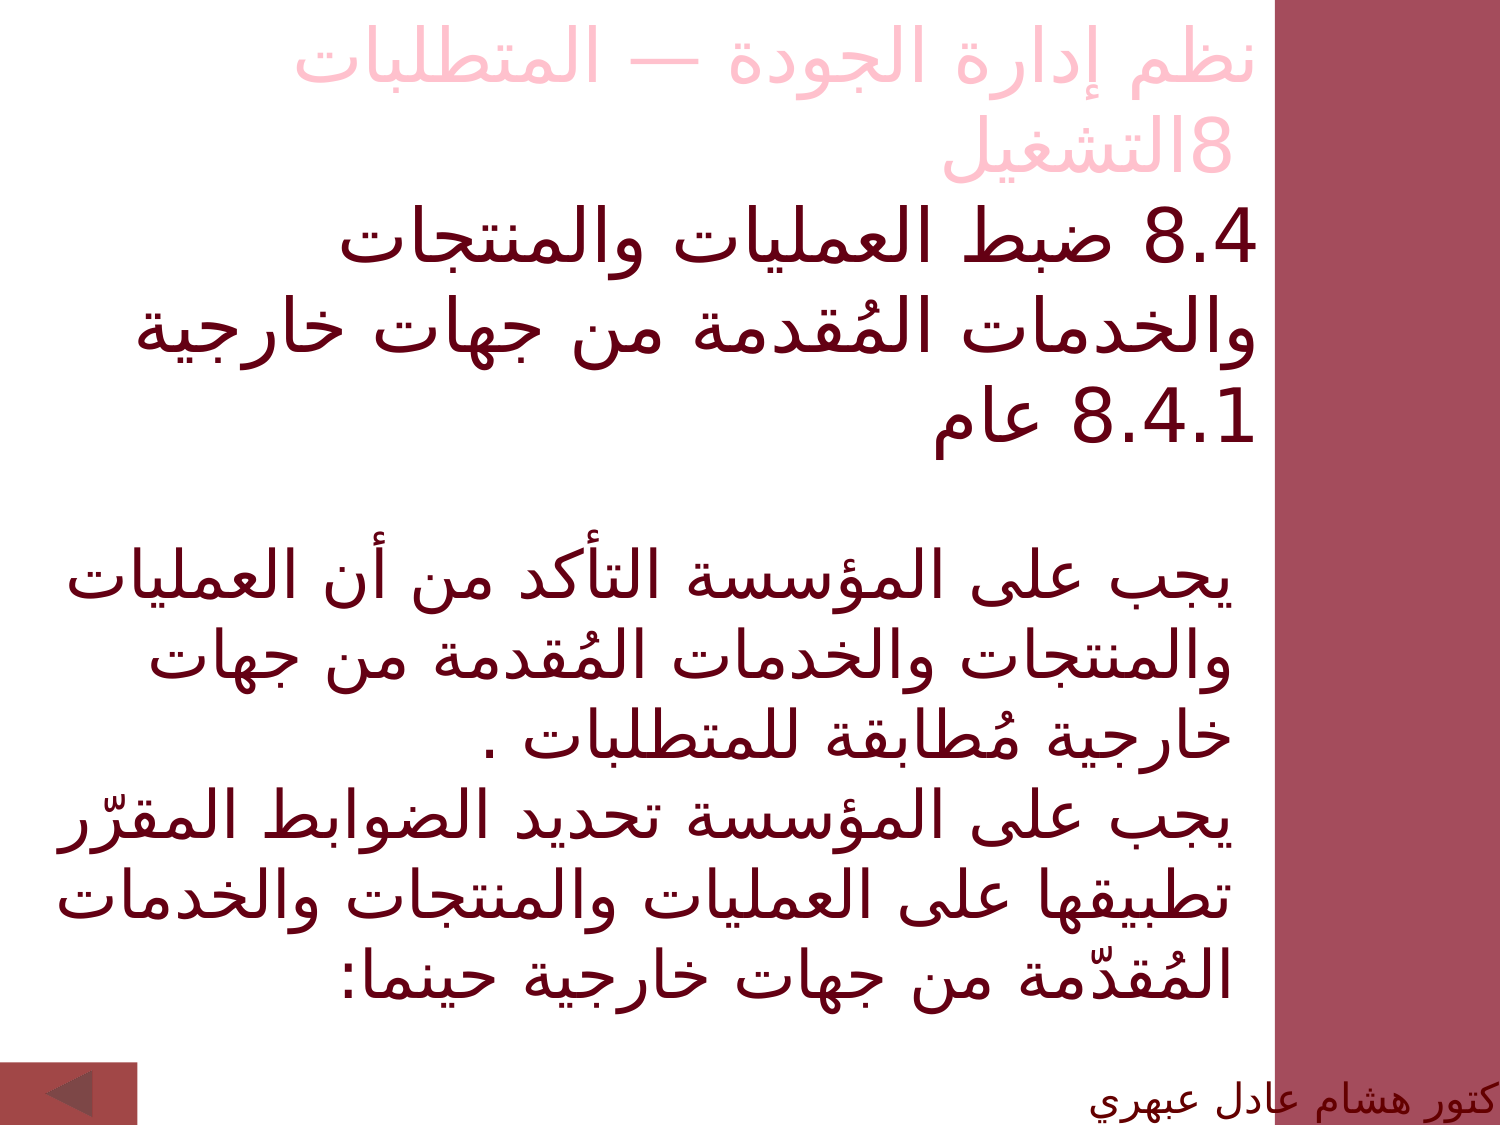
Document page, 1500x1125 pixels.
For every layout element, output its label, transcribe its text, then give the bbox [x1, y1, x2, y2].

text_box الدكتور هشام عادل عبهري [1073, 1064, 1500, 1125]
text_box [0, 1060, 140, 1125]
text_box [1273, 0, 1500, 1064]
text_box يجب على المؤسسة التأكد من أن العمليات والمنتجات والخدمات المُقدمة من جهات خارجية مُطابقة للمتطلبات . يجب على المؤسسة تحديد الضوابط المقرّر تطبيقها على العمليات والمنتجات والخدمات المُقدّمة من جهات خارجية حينما: [12, 524, 1250, 1019]
text_box نظم إدارة الجودة — المتطلبات 8التشغيل 8.4 ضبط العمليات والمنتجات والخدمات المُقدمة من جهات خارجية 8.4.1 عام [0, 0, 1275, 465]
